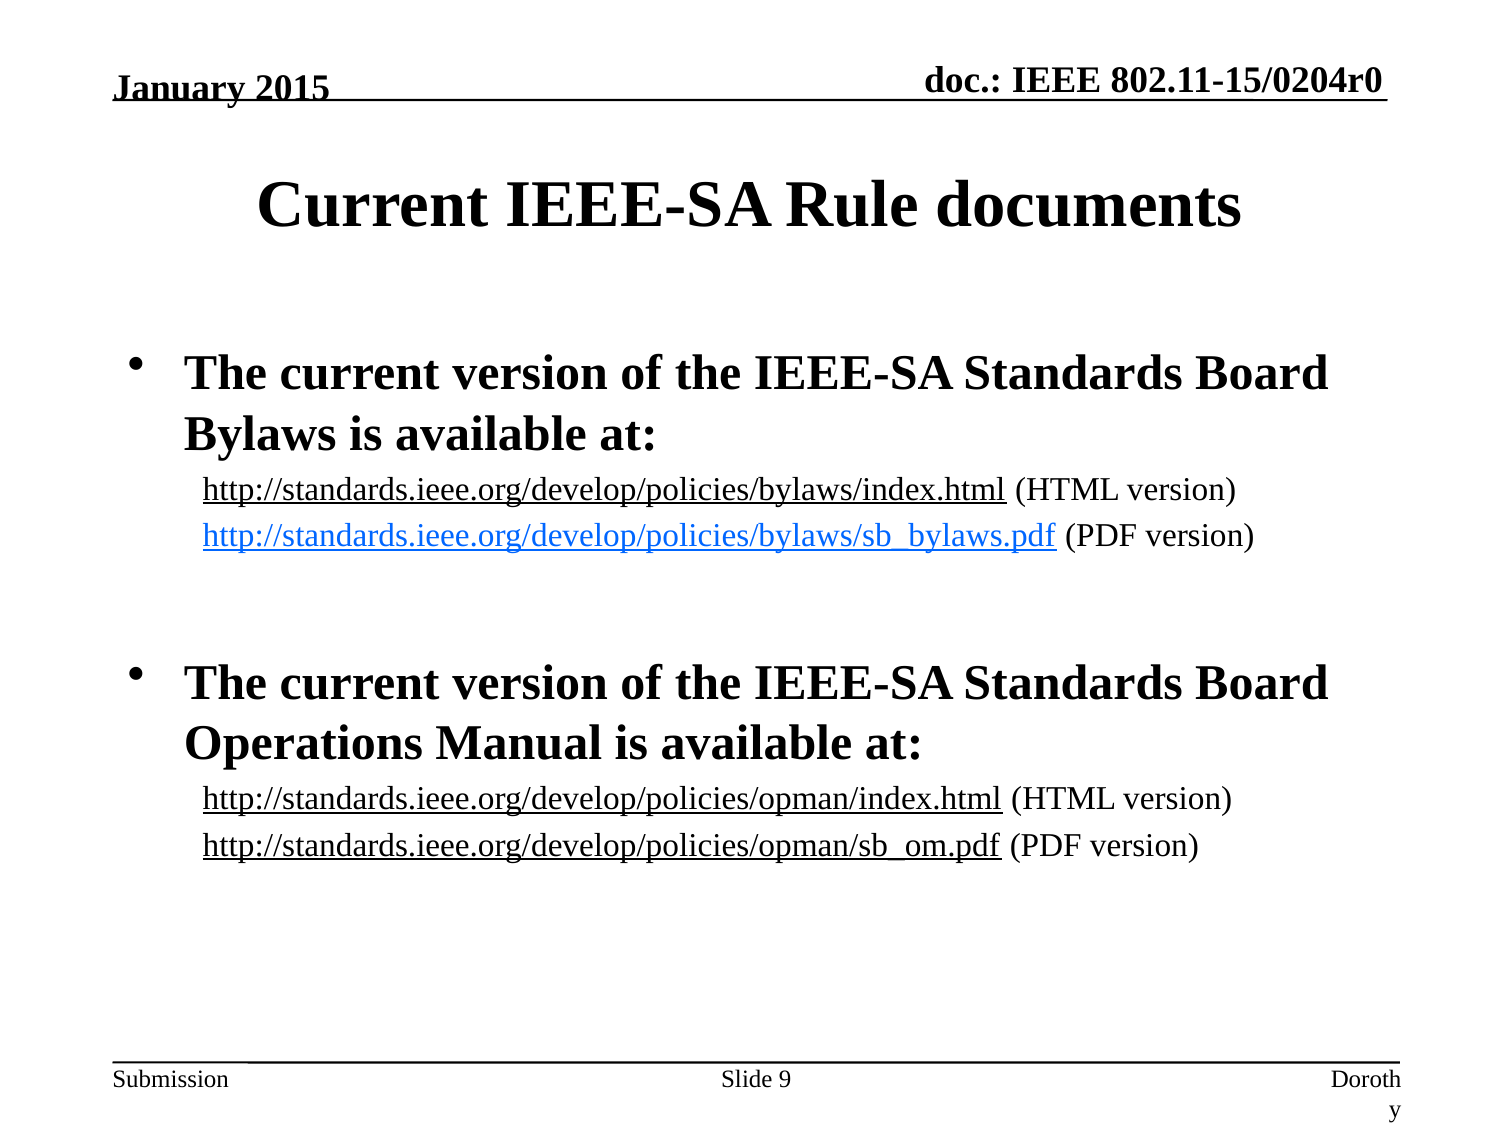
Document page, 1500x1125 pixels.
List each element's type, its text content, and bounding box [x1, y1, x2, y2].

title Current IEEE-SA Rule documents [112, 112, 1388, 262]
footer Dorothy Stanley, Aruba Networks [1324, 1061, 1402, 1093]
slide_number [112, 62, 401, 109]
slide_number Slide 9 [712, 1061, 800, 1093]
list The current version of the IEEE-SA Standards Board Bylaws is available at: http://standards.ieee.org/develop/policies/bylaws/index.html (HTML version) http://standards.ieee.org/develop/policies/bylaws/sb_bylaws.pdf (PDF version) The current version of the IEEE-SA Standards Board Operations Manual is available at: http://standards.ieee.org/develop/policies/opman/index.html (HTML version) http://standards.ieee.org/develop/policies/opman/sb_om.pdf (PDF version) [112, 262, 1388, 1051]
